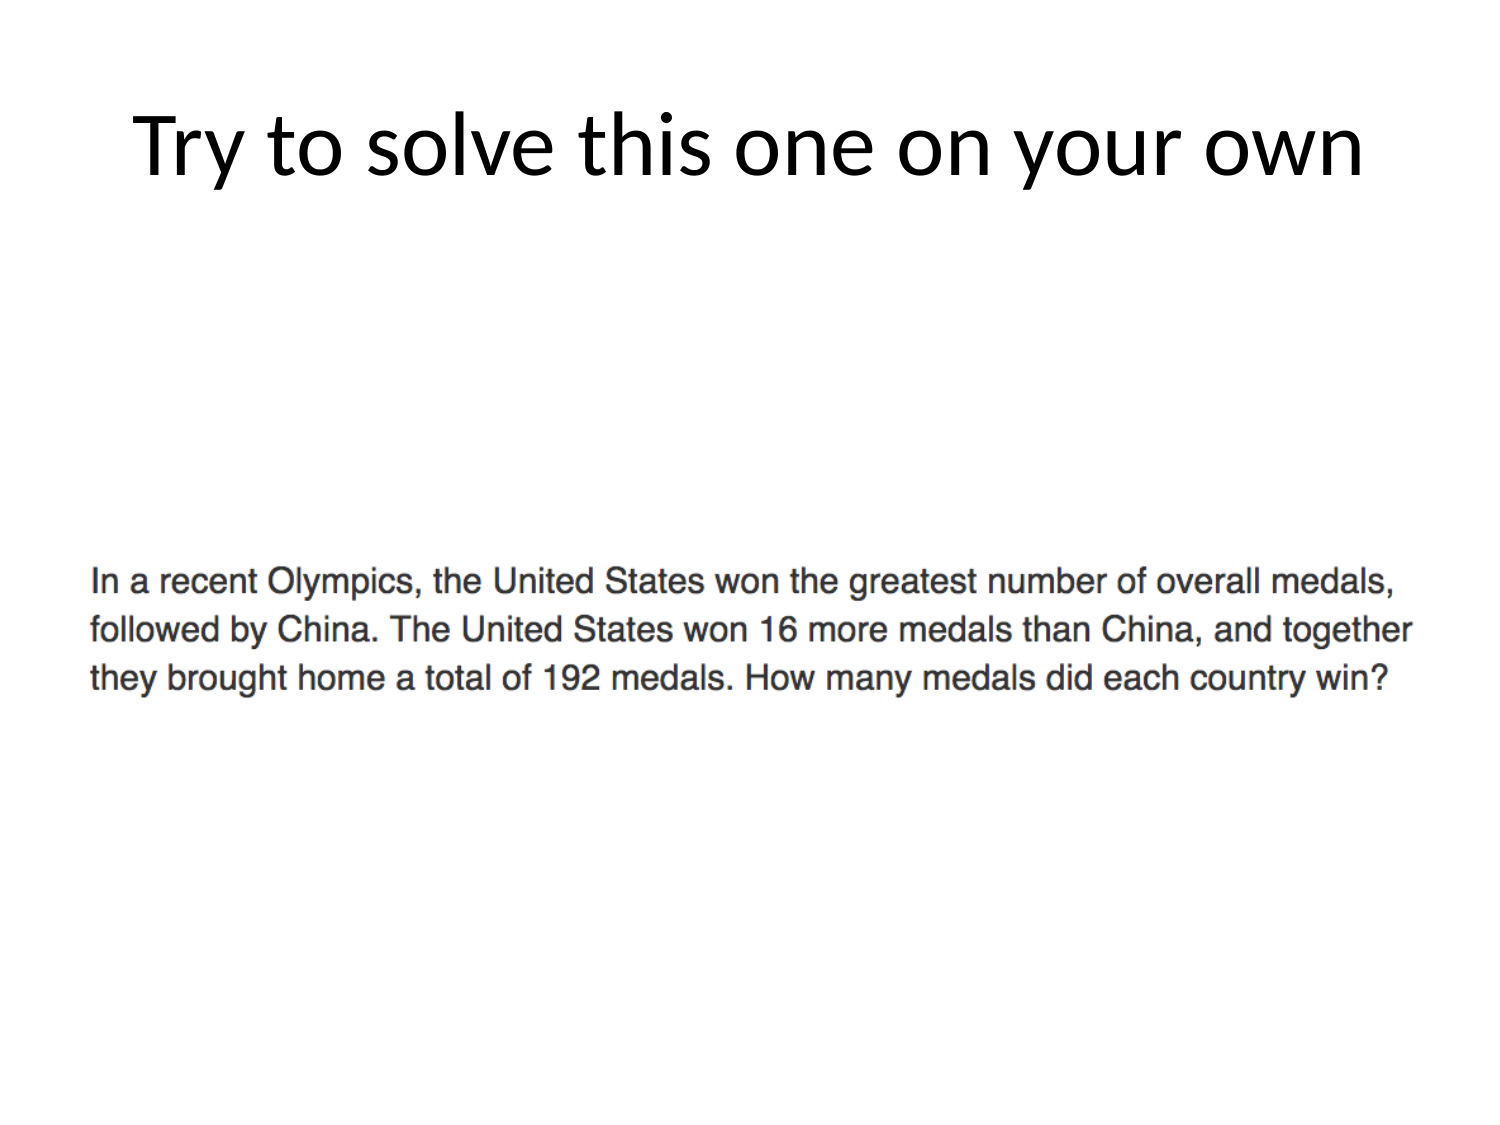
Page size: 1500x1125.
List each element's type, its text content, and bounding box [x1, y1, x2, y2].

title Try to solve this one on your own [75, 45, 1425, 233]
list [74, 262, 1426, 1006]
